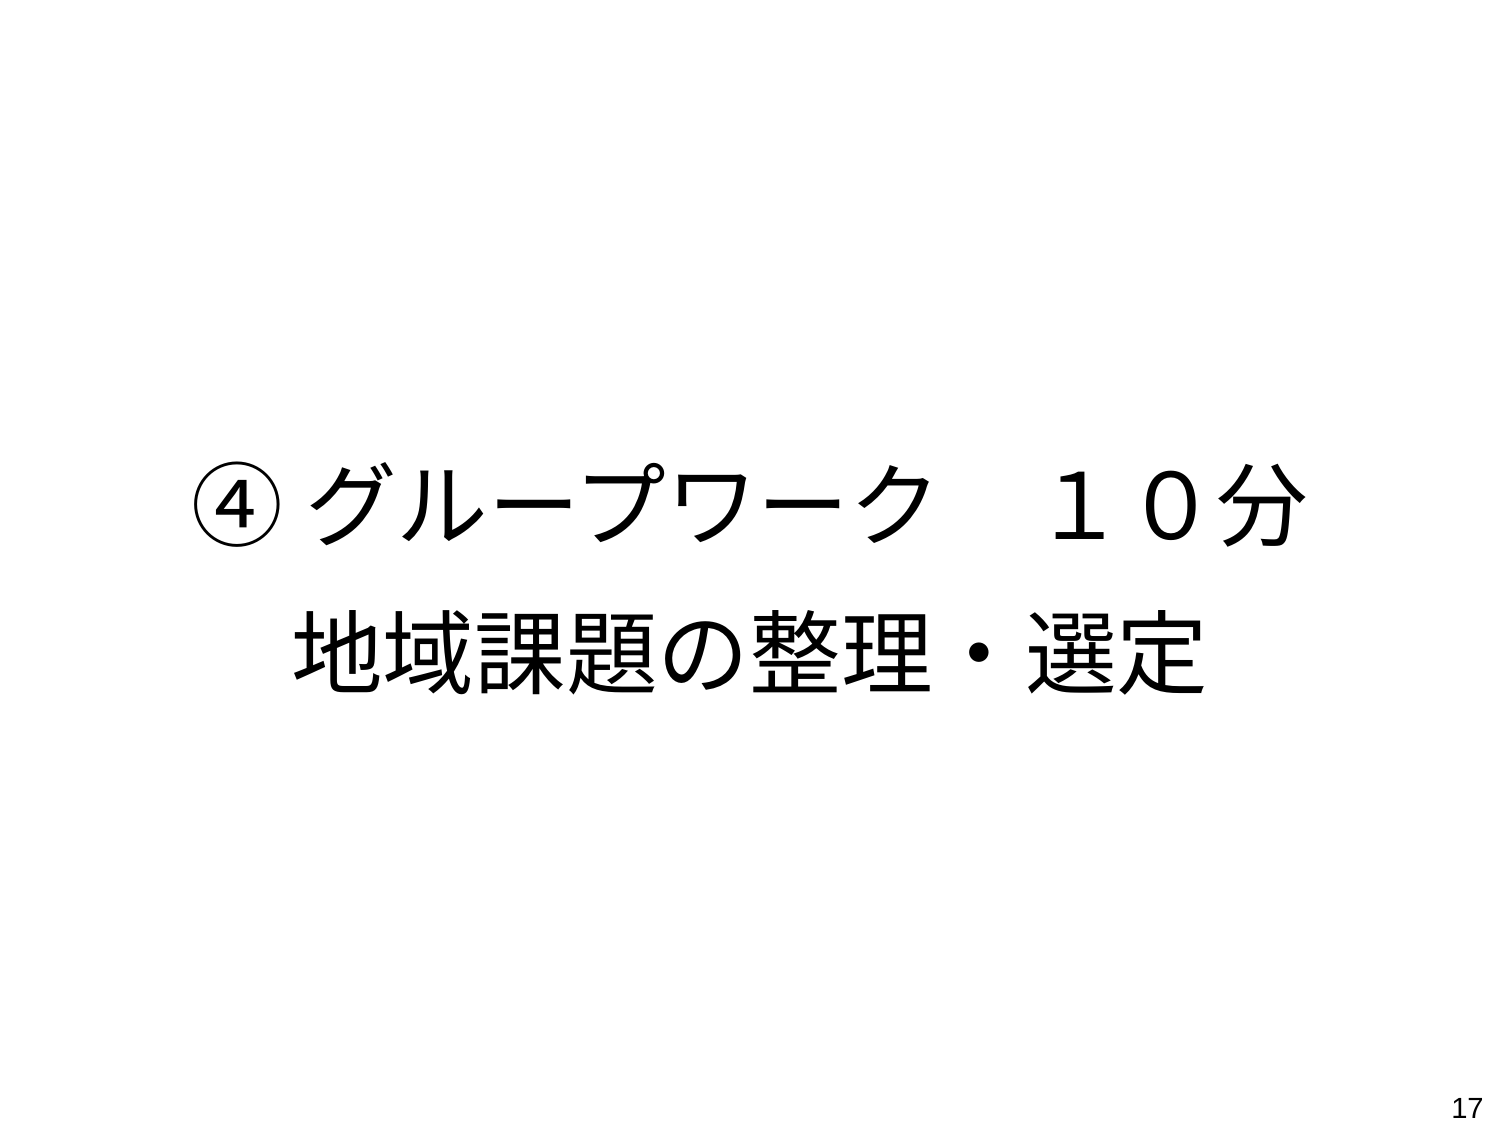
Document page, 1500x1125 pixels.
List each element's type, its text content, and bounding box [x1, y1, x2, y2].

title ④グループワーク １０分 [75, 408, 1425, 556]
slide_number 17 [1148, 1081, 1499, 1125]
text_box 地域課題の整理・選定 [74, 556, 1425, 745]
